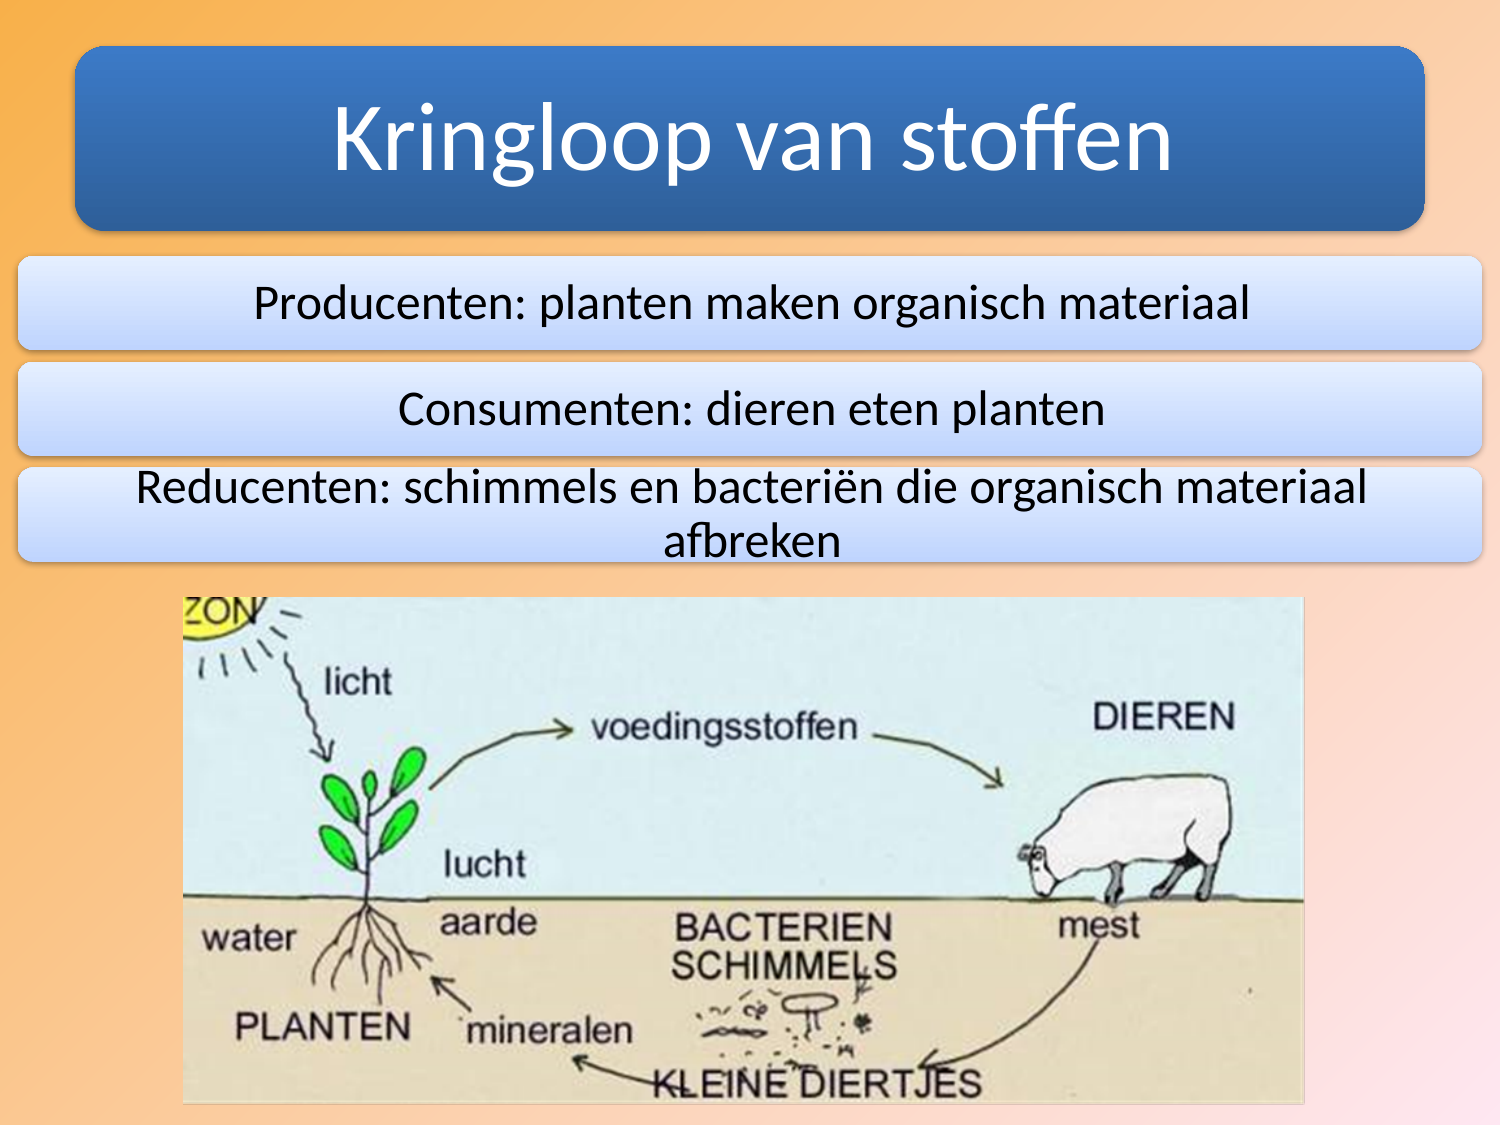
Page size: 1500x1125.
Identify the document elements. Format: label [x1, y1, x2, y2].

list [17, 231, 1483, 587]
picture [182, 597, 1306, 1107]
text_box [74, 44, 1426, 230]
